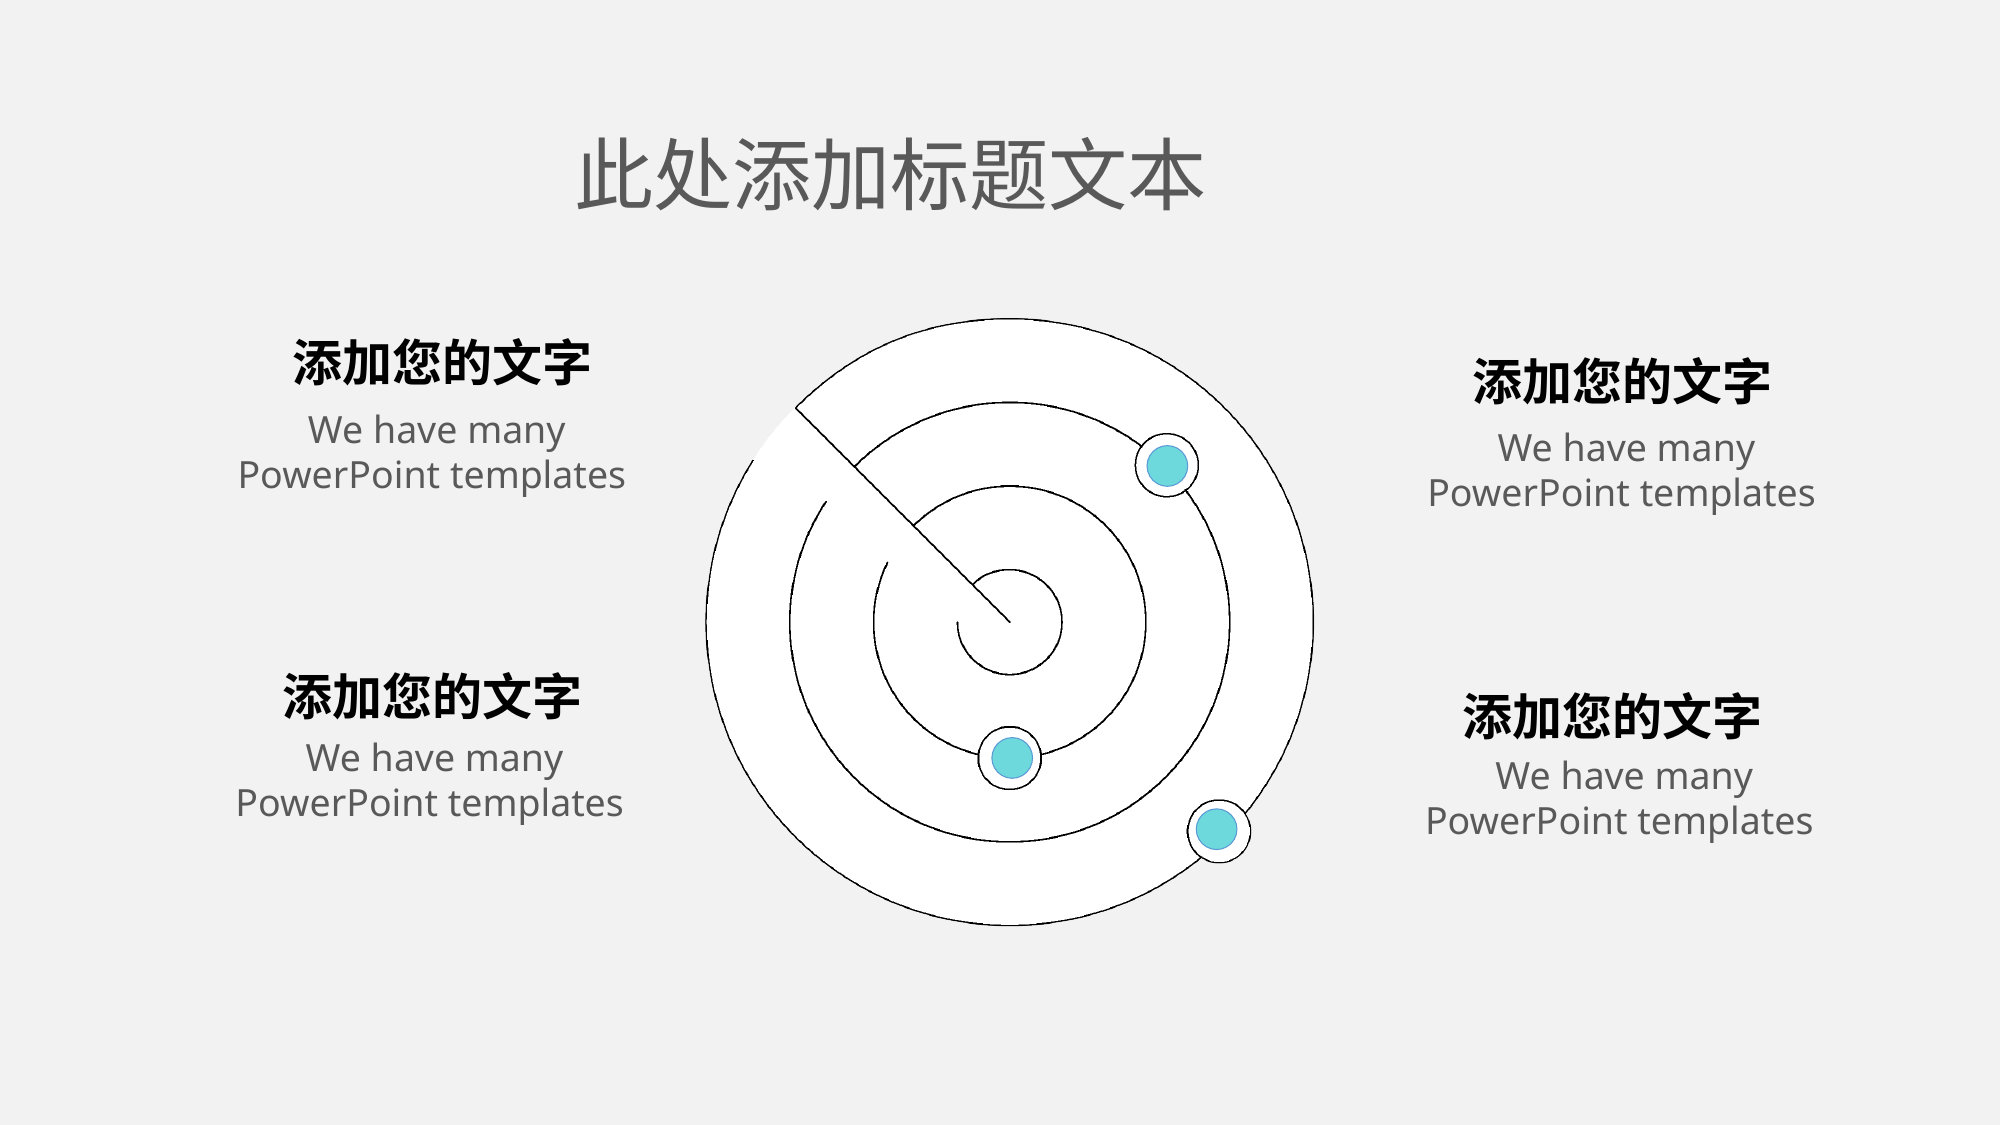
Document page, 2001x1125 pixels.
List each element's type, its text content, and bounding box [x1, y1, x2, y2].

picture [653, 266, 1366, 978]
text_box We have many PowerPoint templates [207, 398, 653, 504]
text_box 添加您的文字 [181, 665, 583, 726]
text_box 添加您的文字 [1366, 685, 1763, 746]
text_box We have many PowerPoint templates [1395, 744, 1854, 850]
text_box 添加您的文字 [191, 331, 593, 392]
text_box 此处添加标题文本 [560, 117, 1440, 228]
text_box We have many PowerPoint templates [205, 726, 653, 832]
text_box We have many PowerPoint templates [1397, 416, 1856, 522]
text_box 添加您的文字 [1371, 350, 1773, 411]
